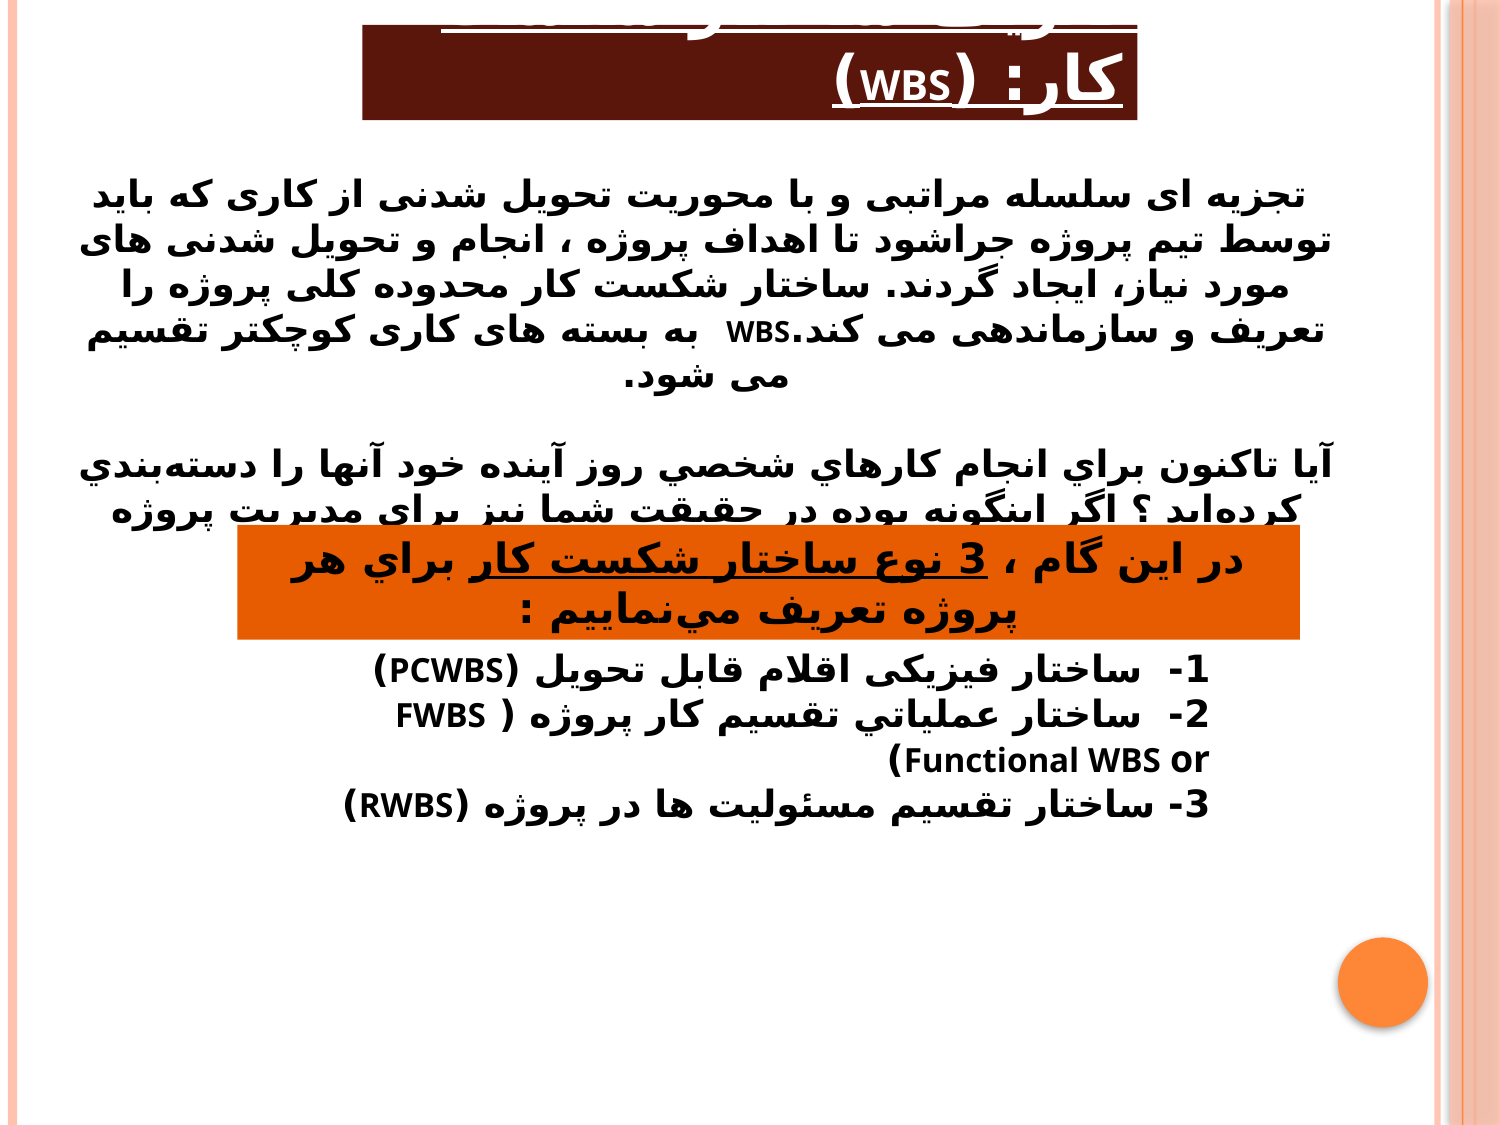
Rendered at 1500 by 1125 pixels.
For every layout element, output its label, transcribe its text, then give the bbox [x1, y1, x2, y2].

text_box 1- ساختار فیزیکی اقلام قابل تحویل (PCWBS) 2- ساختار عملياتي تقسيم كار پروژه ( FWBS Functional WBS or) 3- ساختار تقسيم مسئولیت ها در پروژه (RWBS) [225, 637, 1225, 833]
text_box در اين گام ، 3 نوع ساختار شكست كار براي هر پروژه تعريف مي‌نماييم : [237, 524, 1300, 640]
title تعریف ساختار شکست کار: (WBS) [362, 24, 1138, 121]
text_box تجزیه ای سلسله مراتبی و با محوریت تحویل شدنی از کاری که باید توسط تیم پروژه جراشود تا اهداف پروژه ، انجام و تحویل شدنی های مورد نیاز، ایجاد گردند. ساختار شکست کار محدوده کلی پروژه را تعریف و سازماندهی می کند.WBS به بسته های کاری کوچکتر تقسیم می شود. آيا تاكنون براي انجام كارهاي شخصي روز آينده خود آنها را دسته‌بندي كرده‌ايد ؟ اگر اينگونه بوده در حقيقت شما نيز براي مديريت پروژه كارهاي انجام نشده فردا از WBS كمك گرفته اید. [62, 162, 1350, 583]
